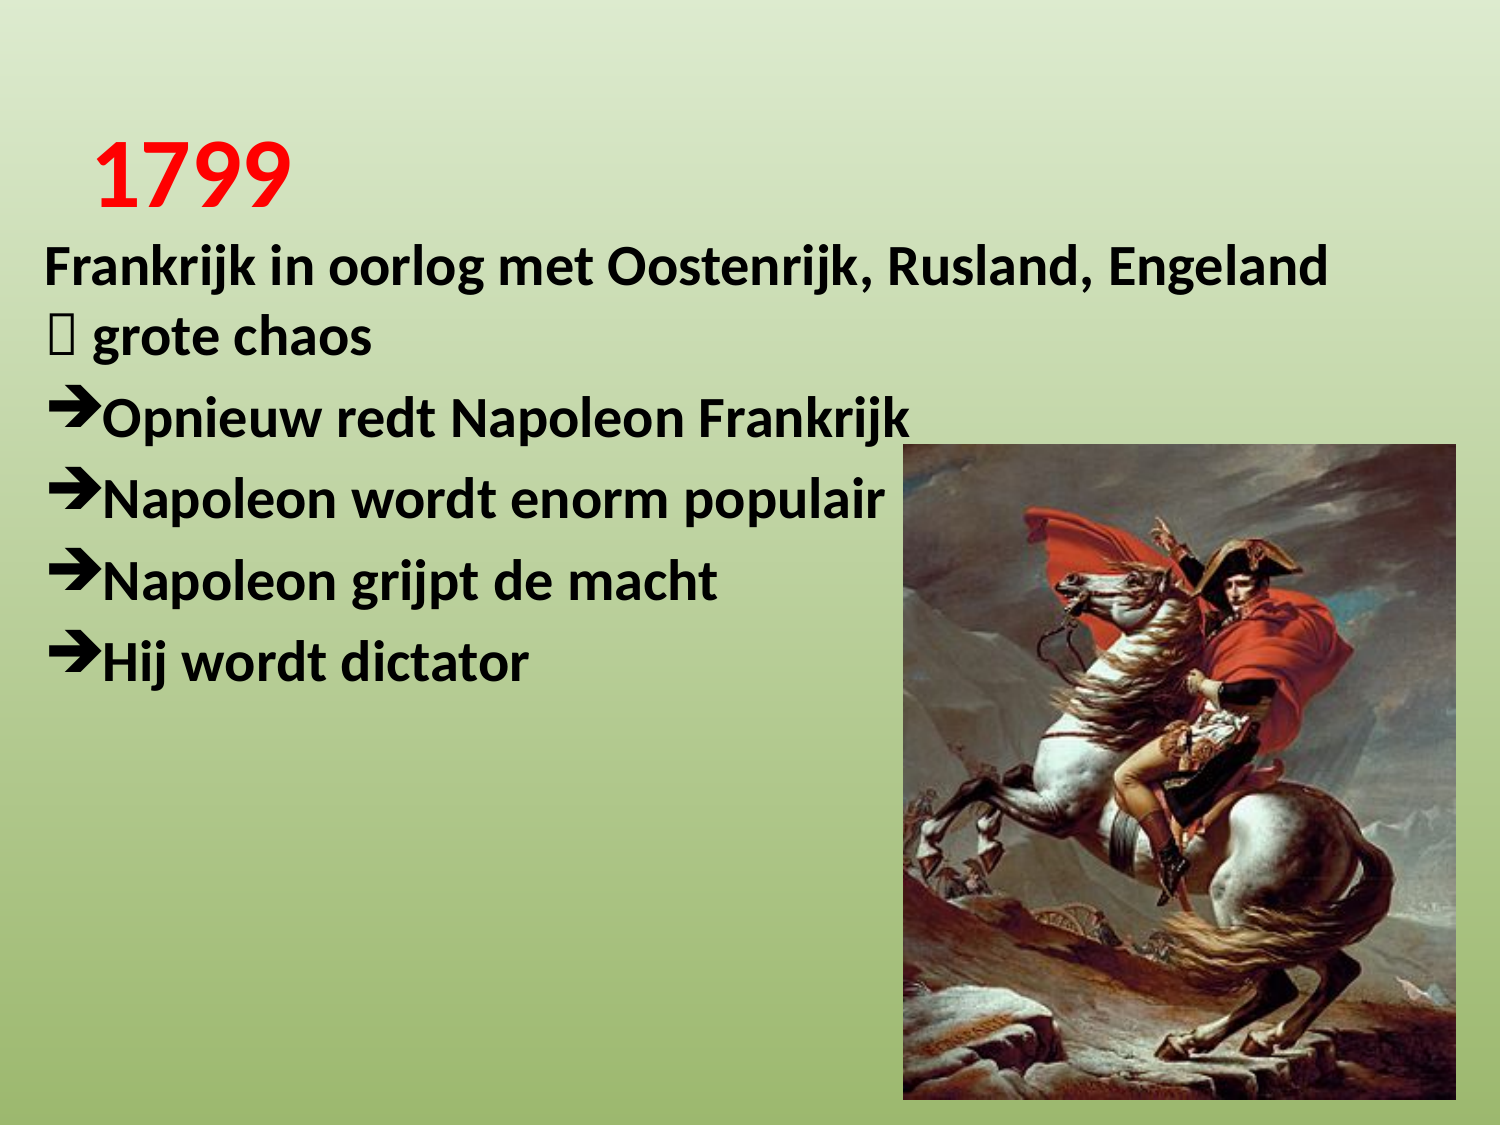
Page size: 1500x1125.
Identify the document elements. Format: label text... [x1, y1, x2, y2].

title 1799 [75, 44, 569, 219]
list Frankrijk in oorlog met Oostenrijk, Rusland, Engeland  grote chaos Opnieuw redt Napoleon Frankrijk Napoleon wordt enorm populair Napoleon grijpt de macht Hij wordt dictator [29, 219, 1377, 990]
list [903, 444, 1457, 1101]
